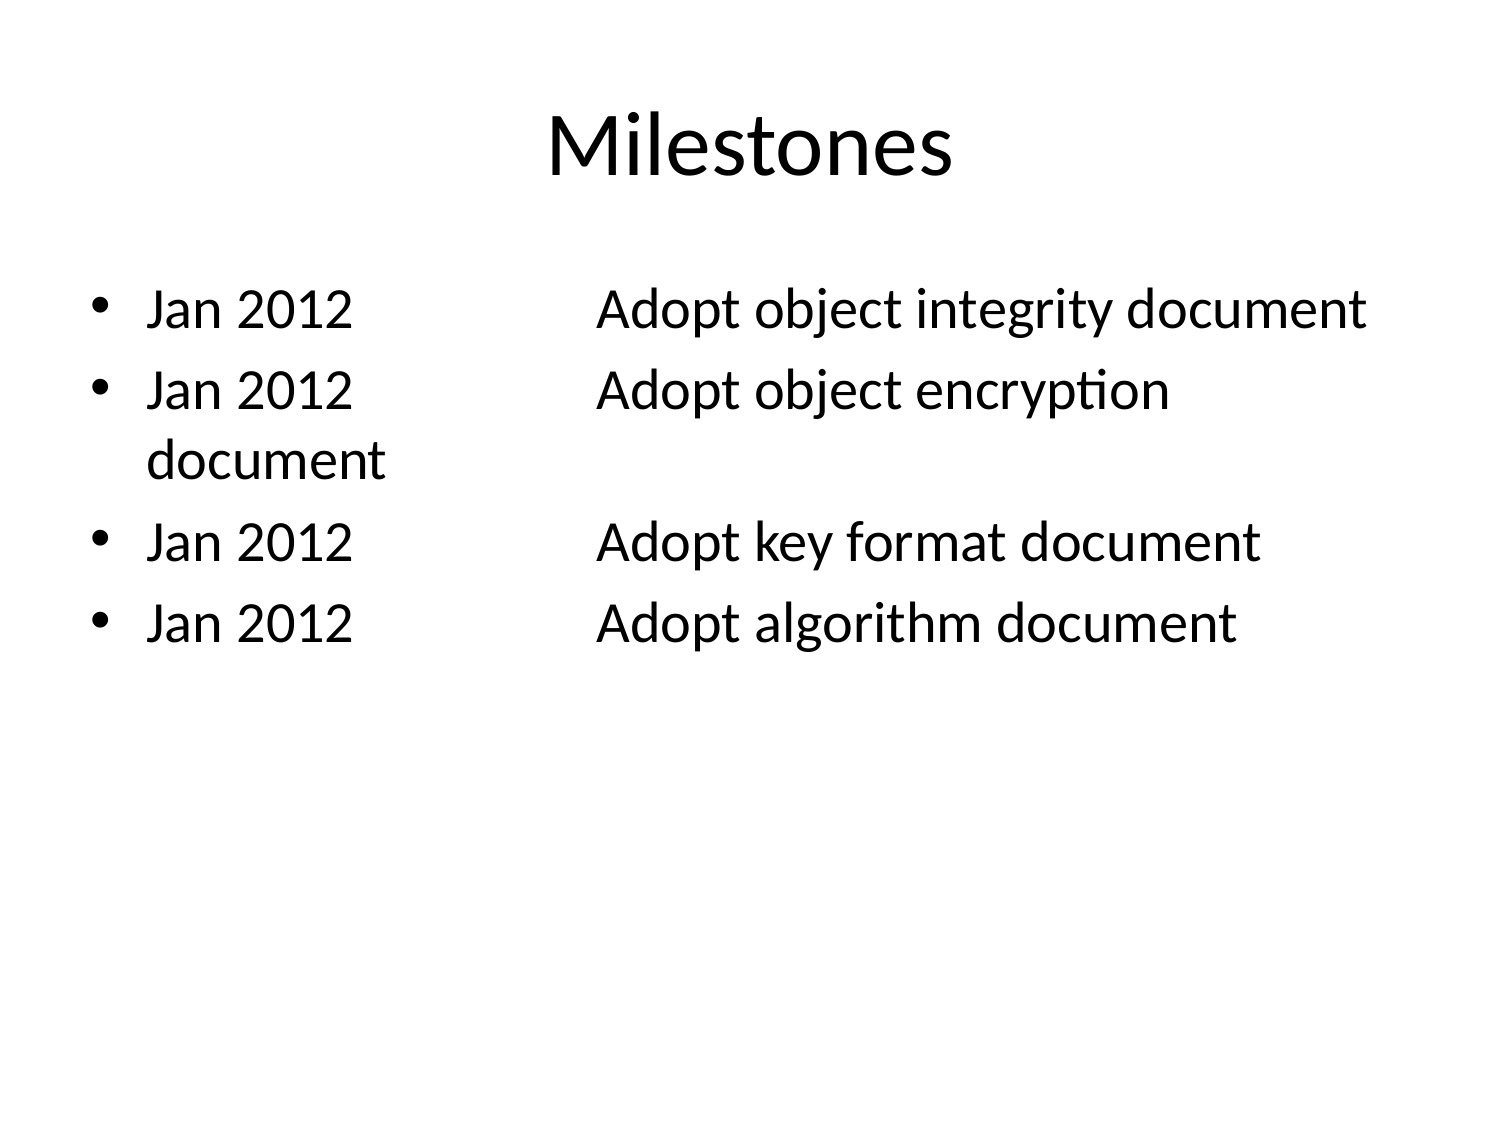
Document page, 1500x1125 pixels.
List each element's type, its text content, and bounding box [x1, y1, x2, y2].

title Milestones [75, 45, 1425, 233]
list Jan 2012 Adopt object integrity document Jan 2012 Adopt object encryption document Jan 2012 Adopt key format document Jan 2012 Adopt algorithm document [75, 262, 1425, 1005]
